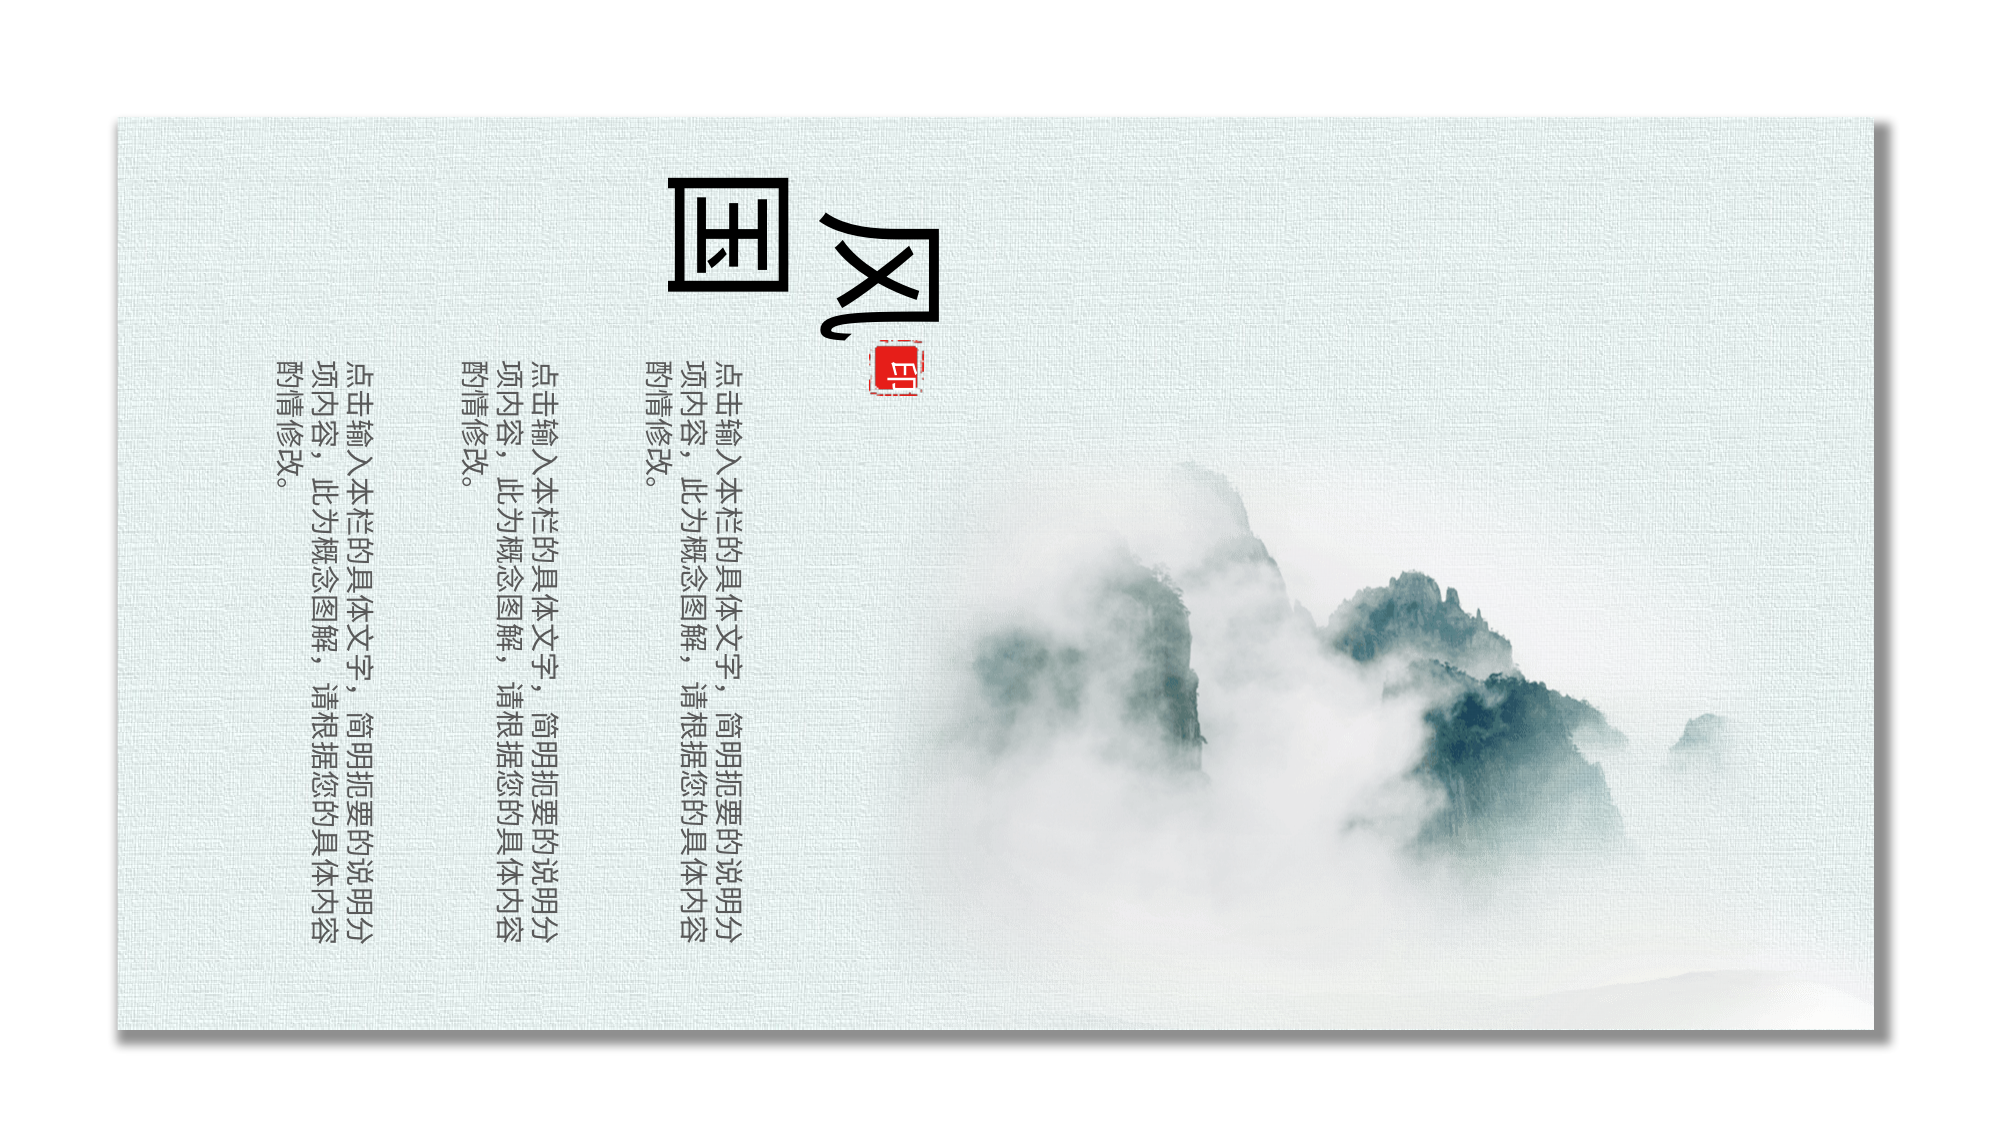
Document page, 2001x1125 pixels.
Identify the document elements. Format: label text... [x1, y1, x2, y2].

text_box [860, 340, 931, 415]
text_box 点击输入本栏的具体文字，简明扼要的说明分项内容，此为概念图解，请根据您的具体内容酌情修改。 [434, 345, 571, 963]
text_box 国 [627, 151, 825, 295]
text_box 点击输入本栏的具体文字，简明扼要的说明分项内容，此为概念图解，请根据您的具体内容酌情修改。 [250, 346, 387, 964]
text_box 点击输入本栏的具体文字，简明扼要的说明分项内容，此为概念图解，请根据您的具体内容酌情修改。 [619, 345, 756, 963]
picture [791, 401, 1874, 1029]
text_box 风 [778, 193, 976, 337]
text_box [117, 117, 1875, 1030]
